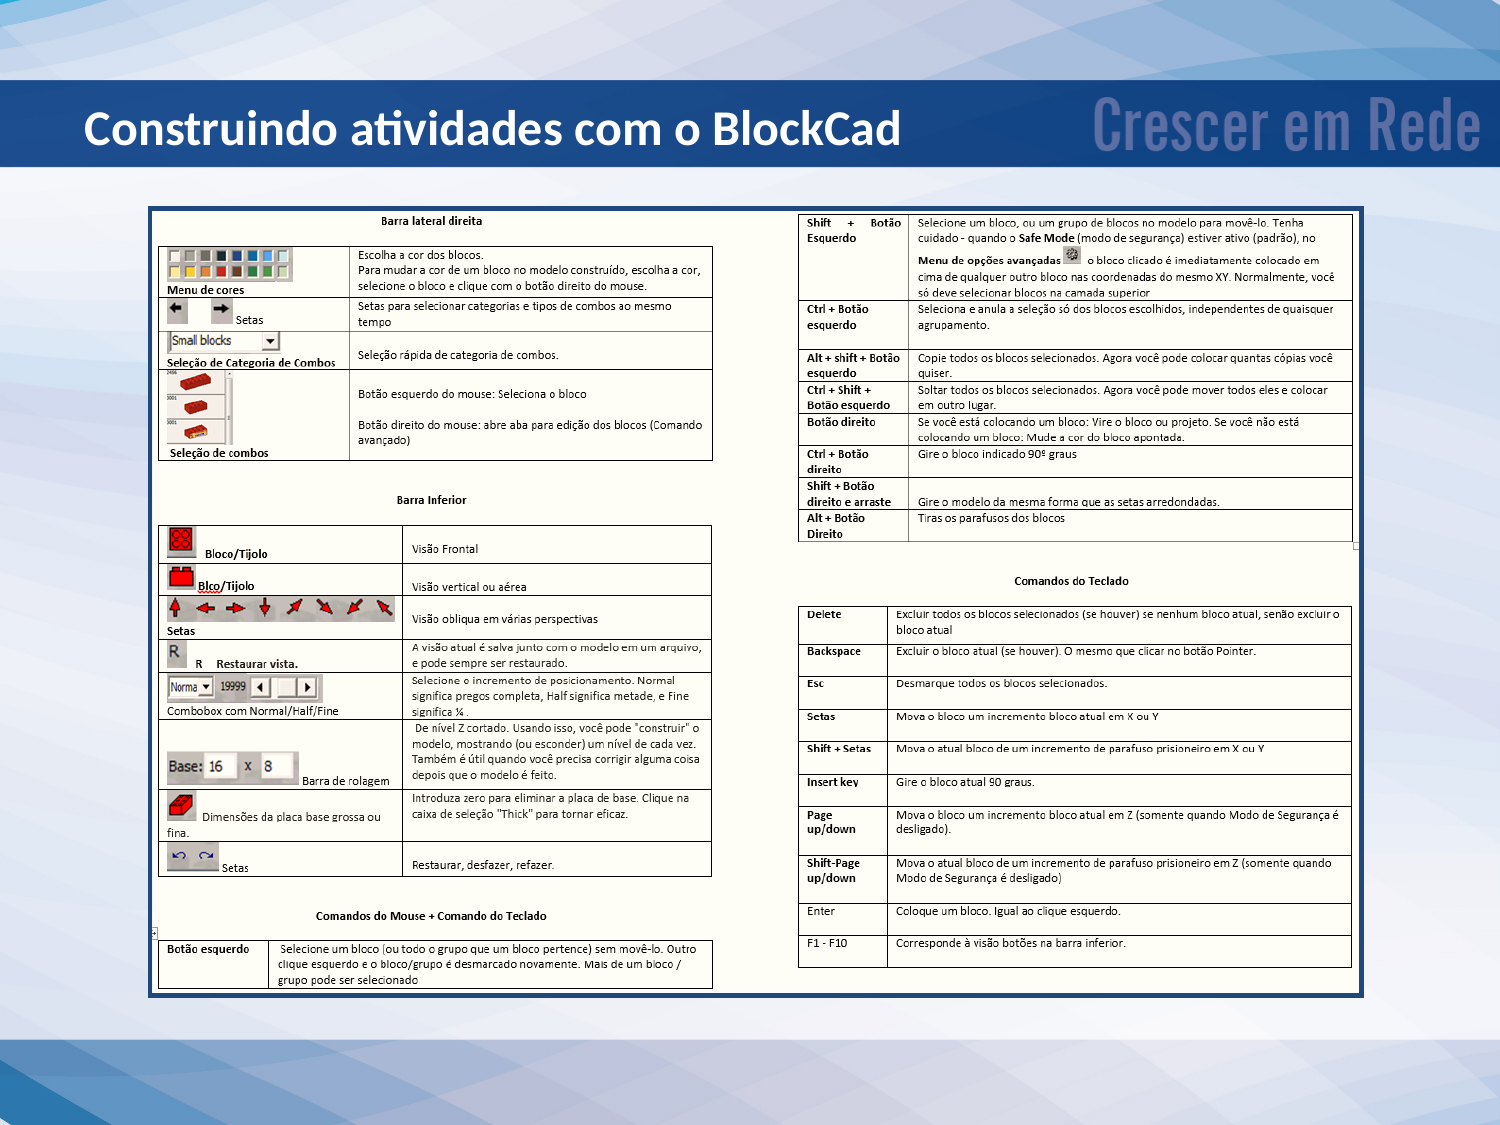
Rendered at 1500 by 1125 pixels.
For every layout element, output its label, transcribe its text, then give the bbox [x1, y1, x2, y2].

picture [0, 0, 1500, 1125]
text_box Construindo atividades com o BlockCad [70, 88, 1430, 163]
